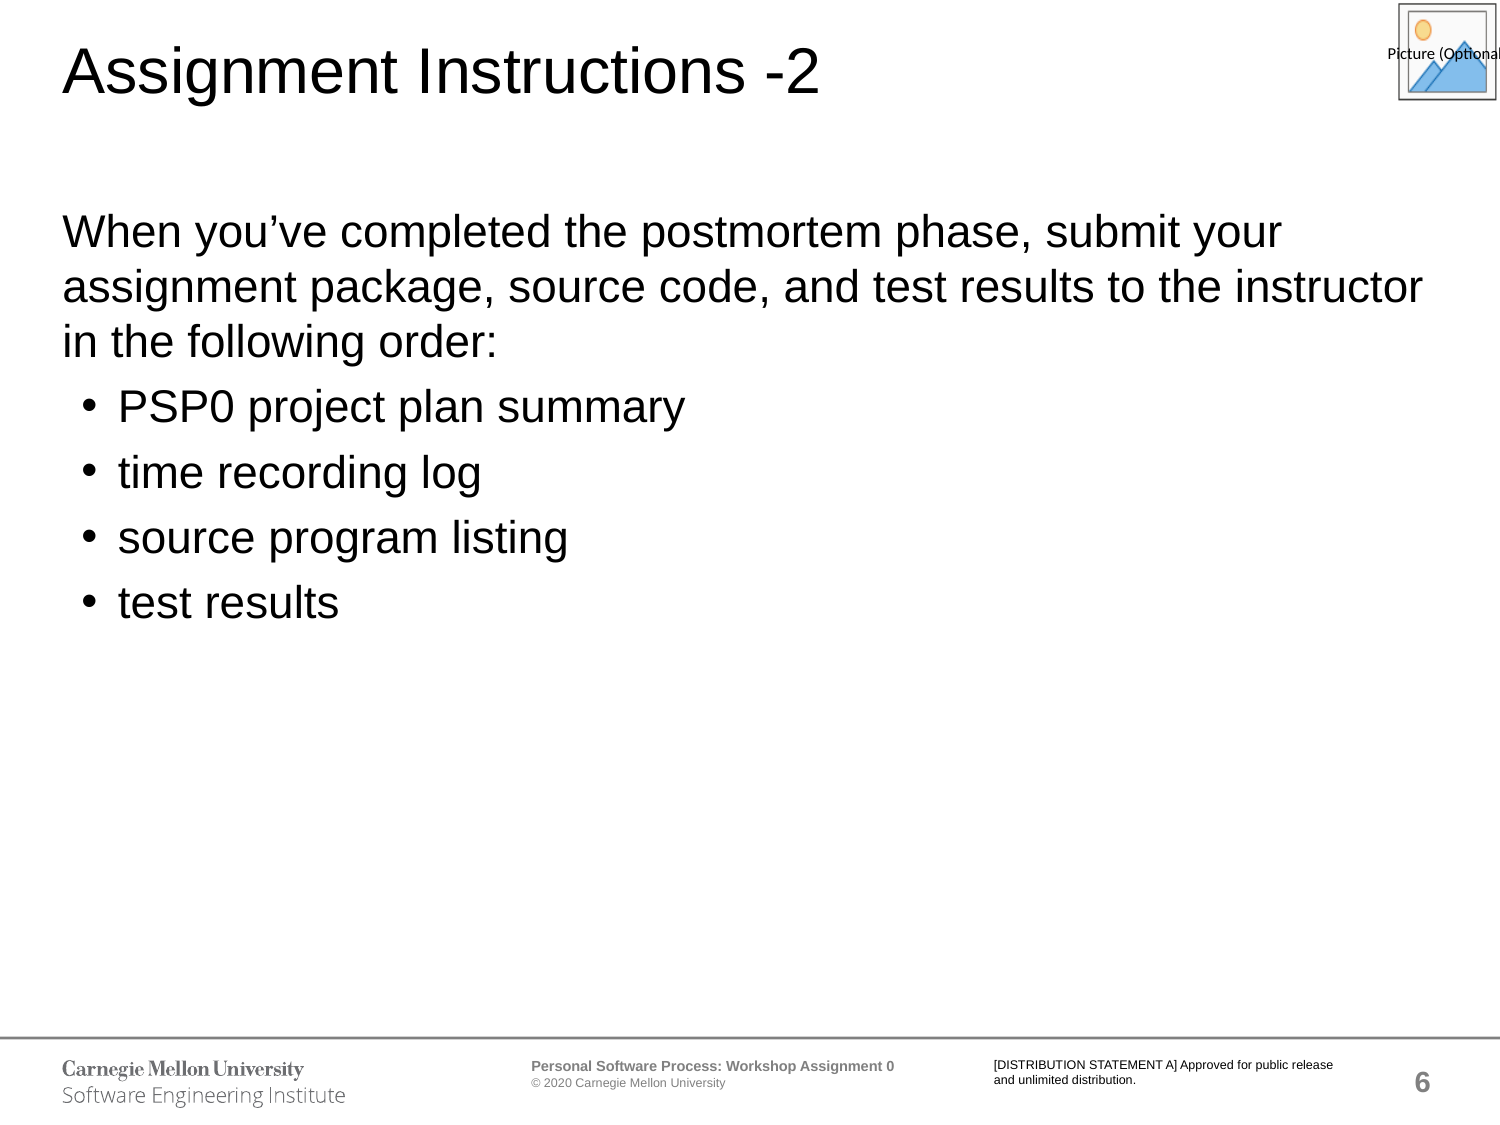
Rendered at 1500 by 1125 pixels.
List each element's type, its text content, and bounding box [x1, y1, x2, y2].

title Assignment Instructions -2 [62, 37, 1338, 182]
picture [1394, 0, 1500, 105]
list When you’ve completed the postmortem phase, submit your assignment package, source code, and test results to the instructor in the following order: PSP0 project plan summary time recording log source program listing test results [62, 201, 1431, 1000]
